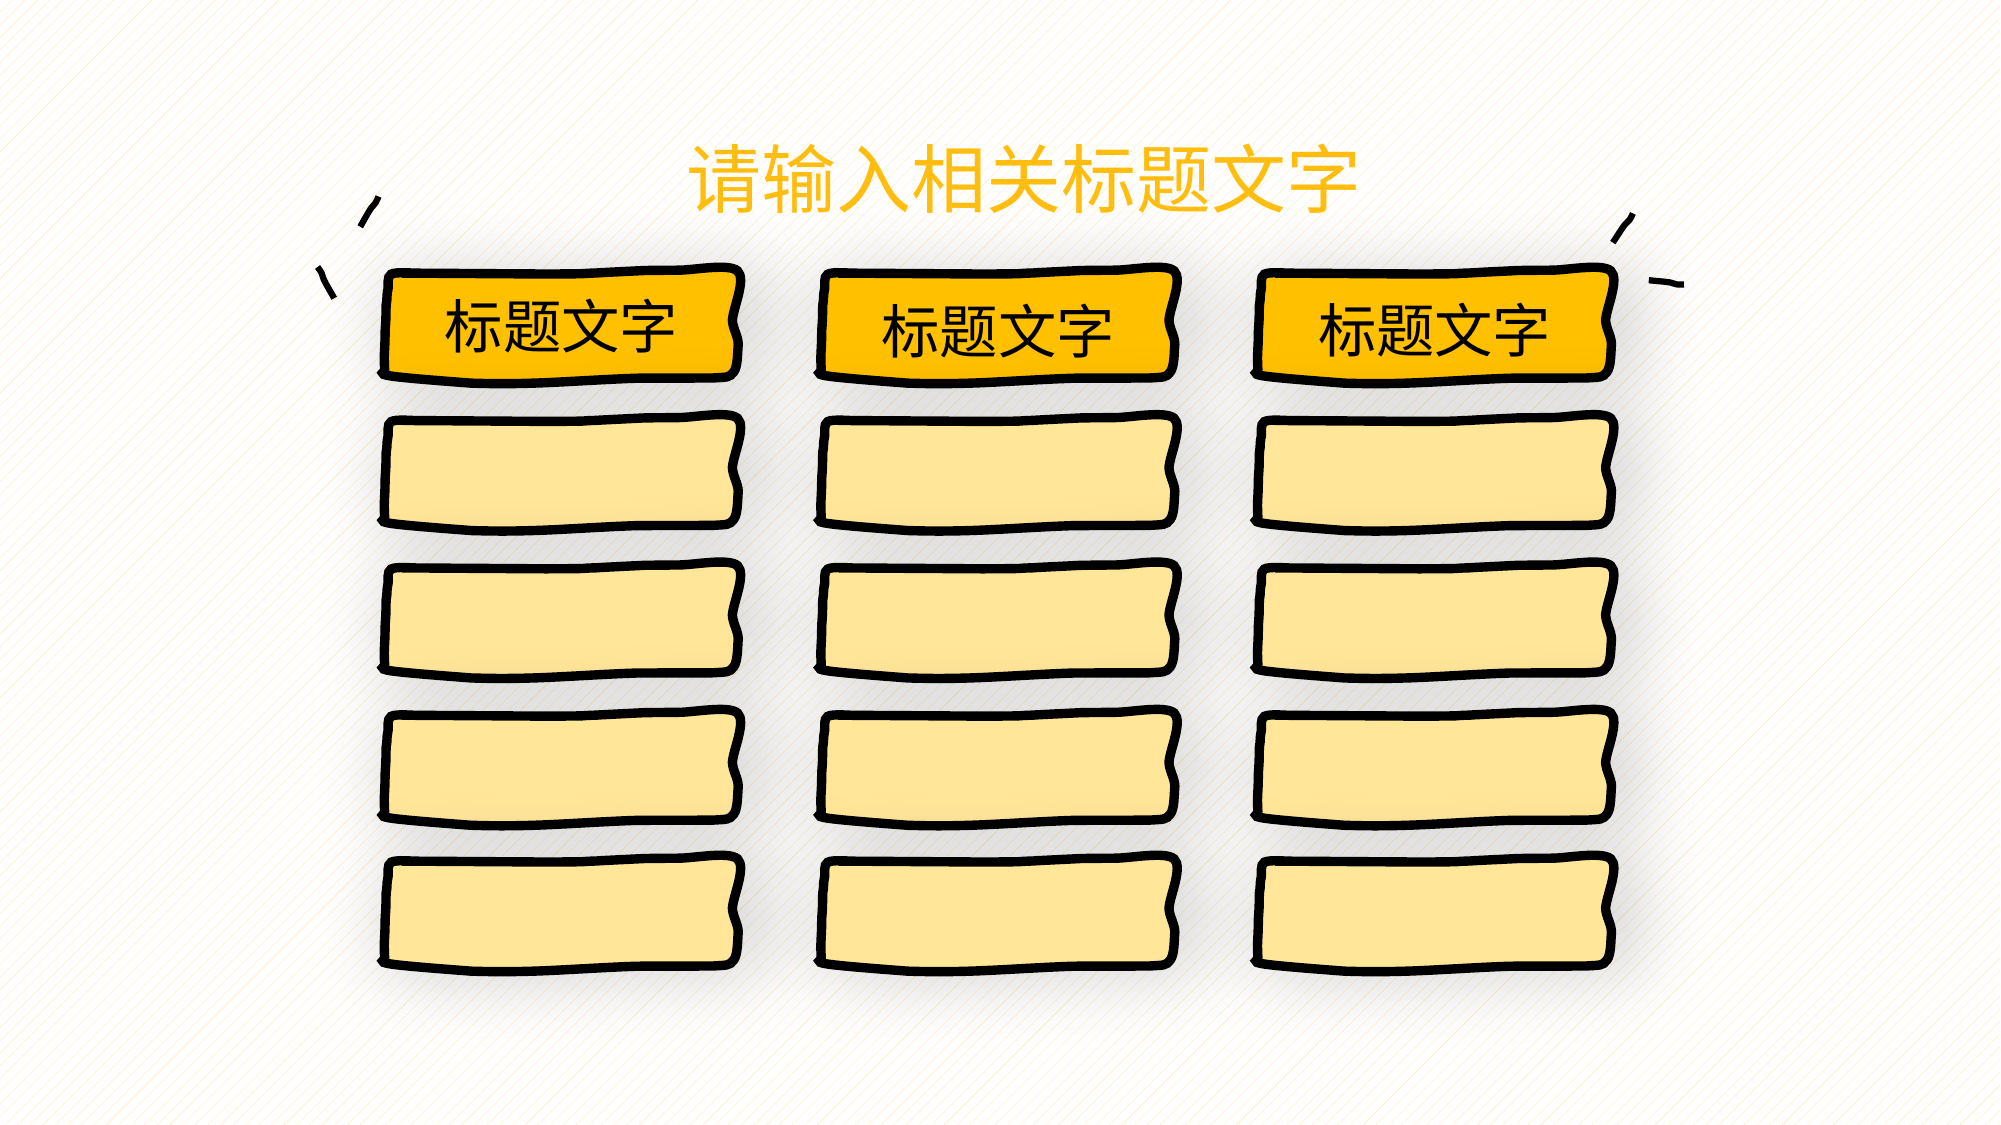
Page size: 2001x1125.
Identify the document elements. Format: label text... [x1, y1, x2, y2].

text_box [1254, 561, 1615, 680]
text_box [1254, 854, 1615, 973]
text_box [817, 413, 1179, 533]
text_box [1254, 708, 1615, 827]
text_box [1254, 266, 1615, 385]
text_box [381, 266, 742, 385]
text_box [817, 854, 1179, 973]
text_box [381, 413, 742, 533]
text_box [817, 266, 1179, 385]
text_box [381, 561, 742, 680]
text_box [381, 854, 742, 973]
text_box 标题文字 [1303, 287, 1567, 372]
text_box [817, 708, 1179, 827]
text_box [1648, 279, 1684, 286]
text_box [817, 561, 1179, 680]
text_box 标题文字 [866, 287, 1130, 373]
text_box [316, 266, 336, 299]
text_box [1611, 213, 1634, 244]
text_box 请输入相关标题文字 [671, 125, 1377, 230]
text_box [1254, 413, 1615, 533]
text_box 标题文字 [430, 282, 693, 368]
text_box [359, 196, 380, 228]
text_box [381, 708, 742, 827]
